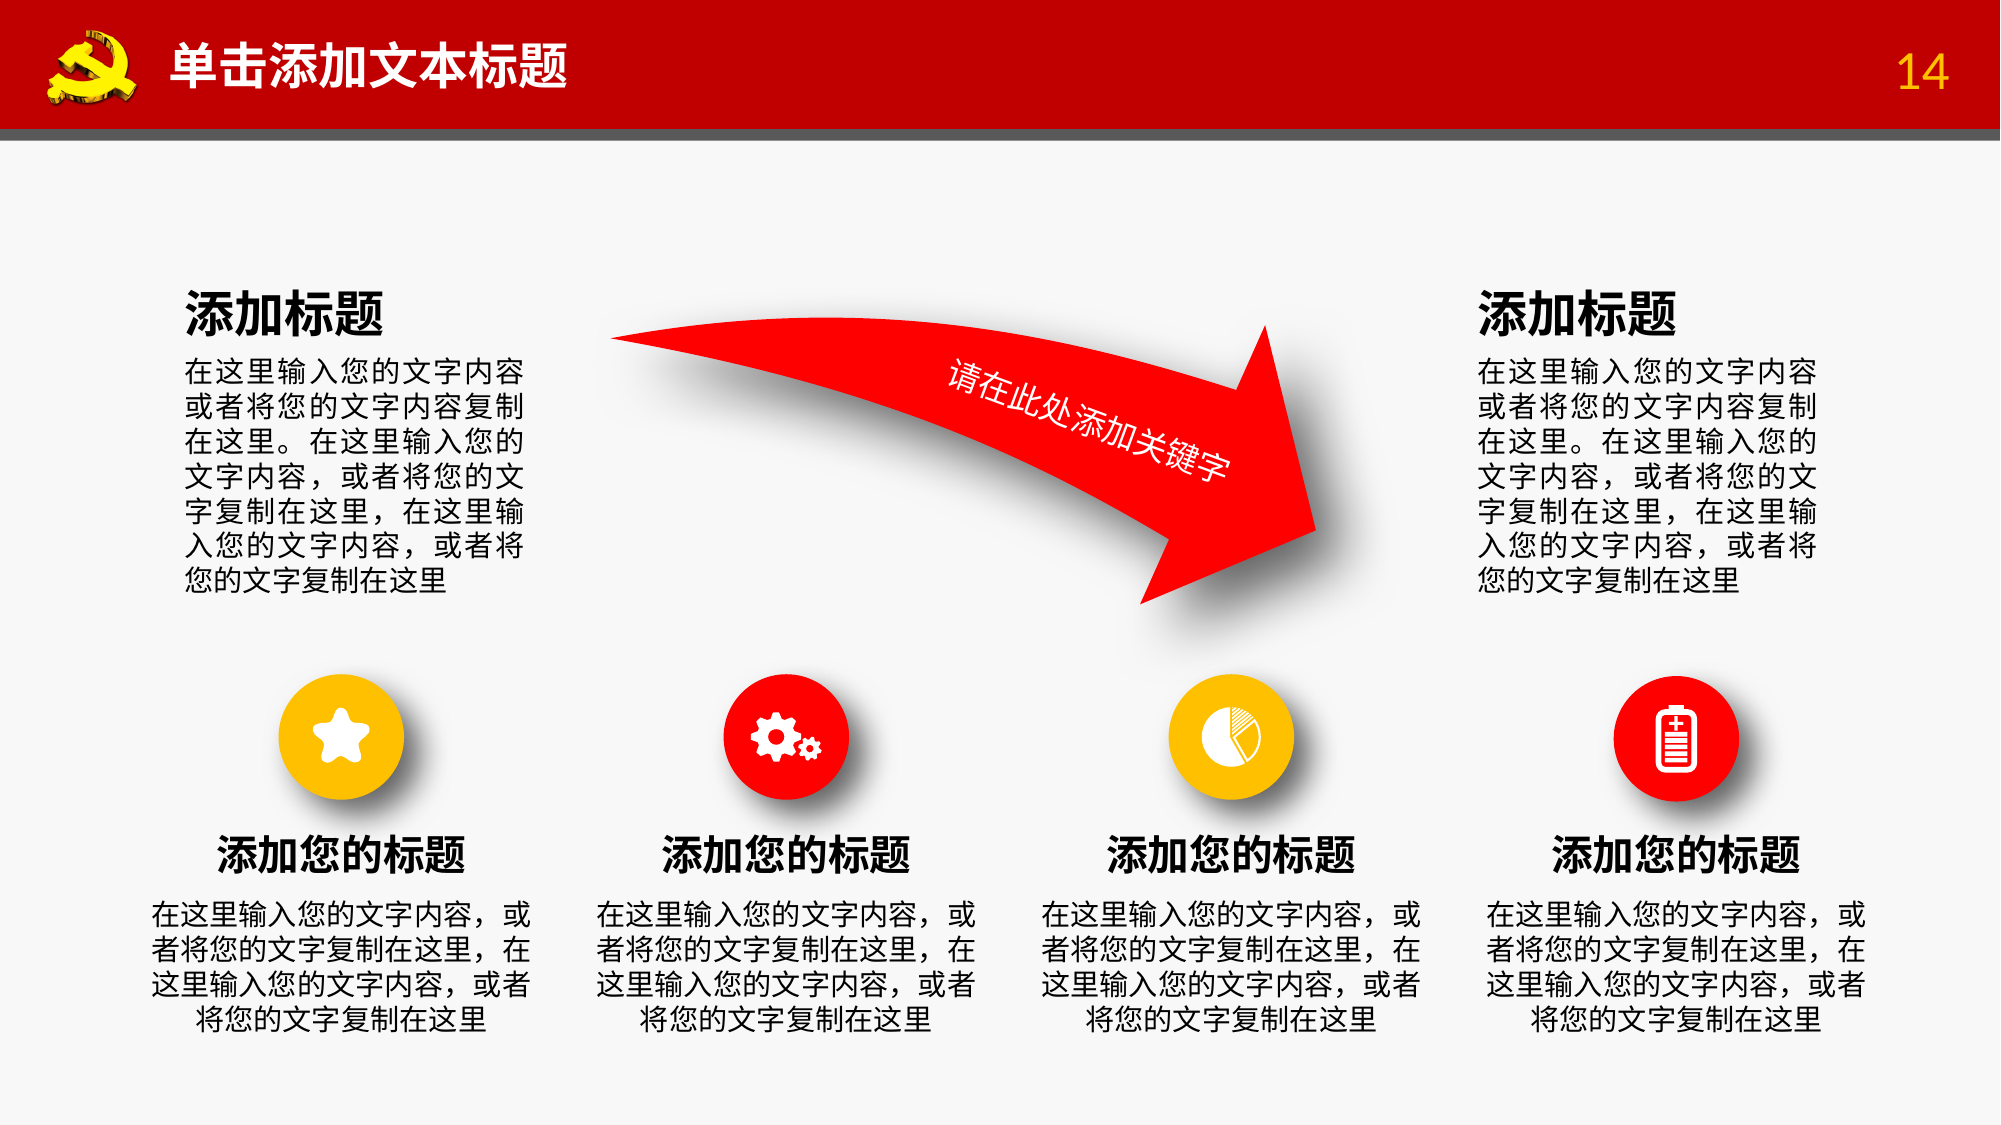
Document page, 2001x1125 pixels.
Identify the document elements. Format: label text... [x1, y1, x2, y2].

text_box 添加标题 [1462, 274, 1834, 345]
text_box 单击添加文本标题 [153, 27, 584, 102]
text_box [0, 130, 2000, 142]
text_box 在这里输入您的文字内容或者将您的文字内容复制在这里。在这里输入您的文字内容，或者将您的文字复制在这里，在这里输入您的文字内容，或者将您的文字复制在这里 [1462, 345, 1834, 640]
text_box 在这里输入您的文字内容，或者将您的文字复制在这里，在这里输入您的文字内容，或者将您的文字复制在这里 [1024, 888, 1439, 1044]
text_box [277, 673, 406, 801]
text_box [610, 316, 1318, 607]
text_box [722, 673, 851, 801]
text_box [1167, 673, 1296, 801]
text_box [1886, 37, 1958, 98]
picture [39, 23, 144, 112]
text_box 请在此处添加关键字 [939, 344, 1240, 499]
text_box [312, 707, 370, 763]
text_box 在这里输入您的文字内容，或者将您的文字复制在这里，在这里输入您的文字内容，或者将您的文字复制在这里 [134, 888, 549, 1044]
text_box 在这里输入您的文字内容或者将您的文字内容复制在这里。在这里输入您的文字内容，或者将您的文字复制在这里，在这里输入您的文字内容，或者将您的文字复制在这里 [169, 345, 541, 640]
text_box [1612, 675, 1741, 803]
text_box [0, 142, 2000, 1125]
text_box 在这里输入您的文字内容，或者将您的文字复制在这里，在这里输入您的文字内容，或者将您的文字复制在这里 [1469, 888, 1884, 1044]
text_box 添加您的标题 [178, 821, 504, 887]
text_box [1655, 705, 1698, 773]
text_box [750, 712, 822, 762]
text_box 添加标题 [169, 274, 541, 345]
text_box 添加您的标题 [623, 821, 949, 887]
text_box [1201, 707, 1261, 767]
text_box 添加您的标题 [1513, 821, 1839, 887]
text_box 添加您的标题 [1068, 821, 1394, 887]
text_box [0, 2, 2000, 130]
text_box 在这里输入您的文字内容，或者将您的文字复制在这里，在这里输入您的文字内容，或者将您的文字复制在这里 [579, 888, 994, 1044]
